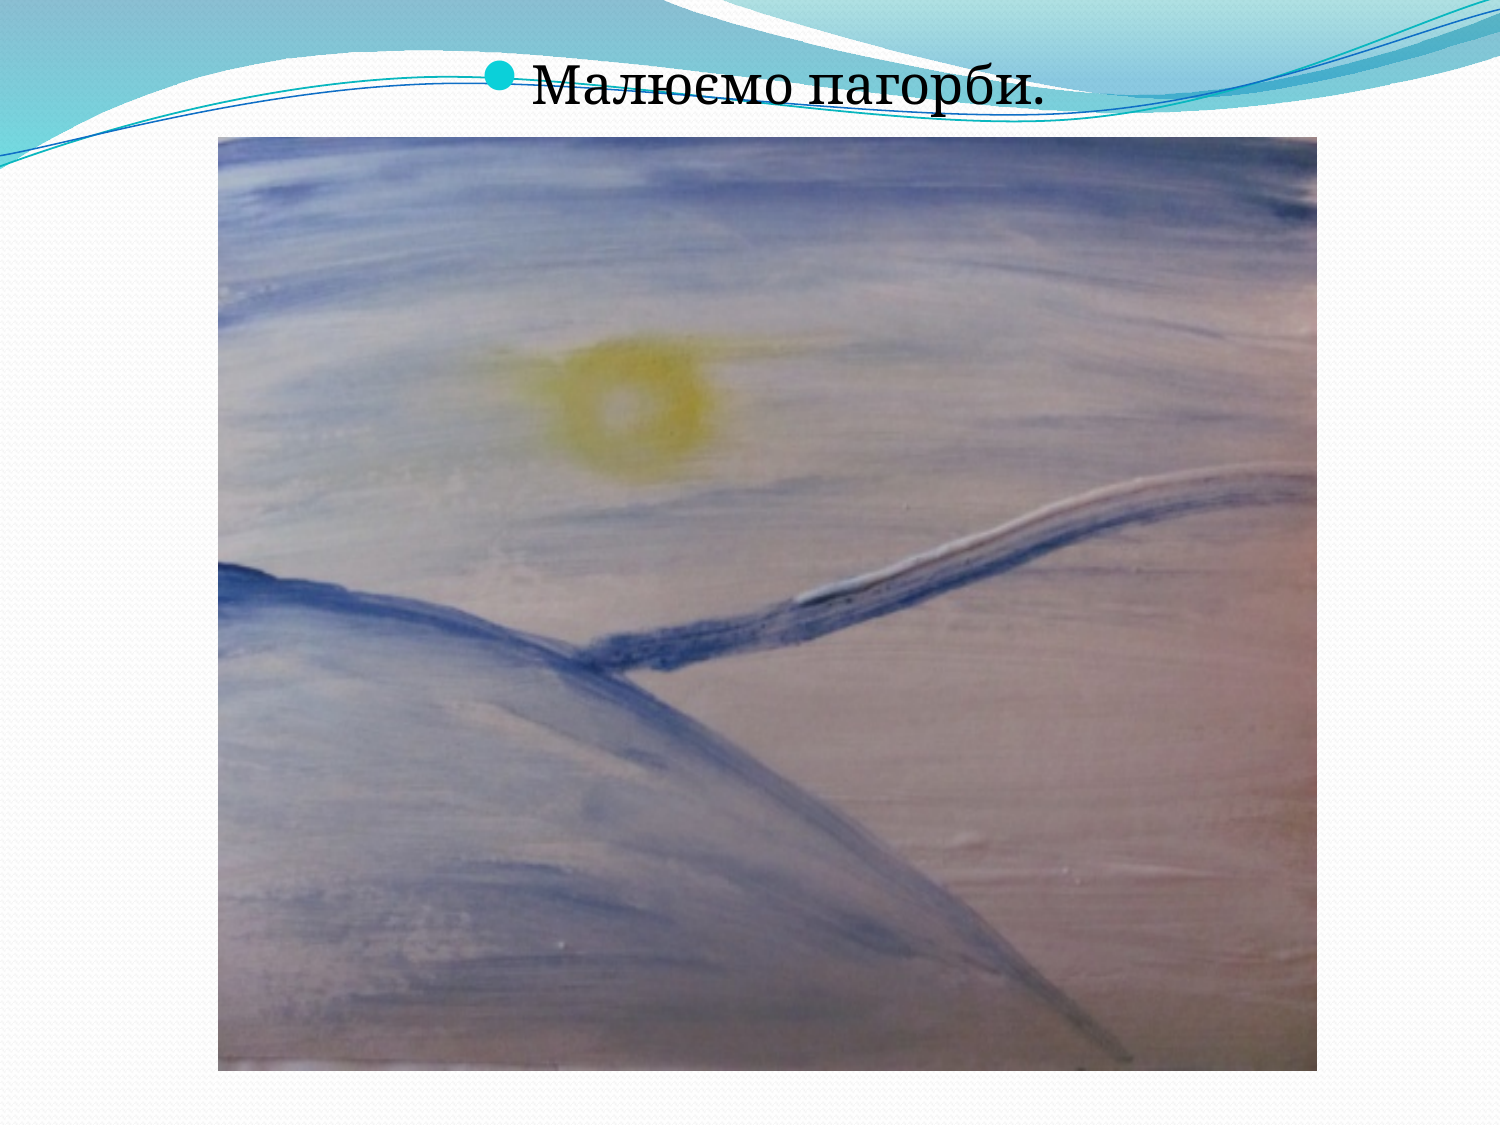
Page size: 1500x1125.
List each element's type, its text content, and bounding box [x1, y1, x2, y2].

picture [218, 136, 1318, 1071]
list Малюємо пагорби. [88, 42, 1439, 149]
